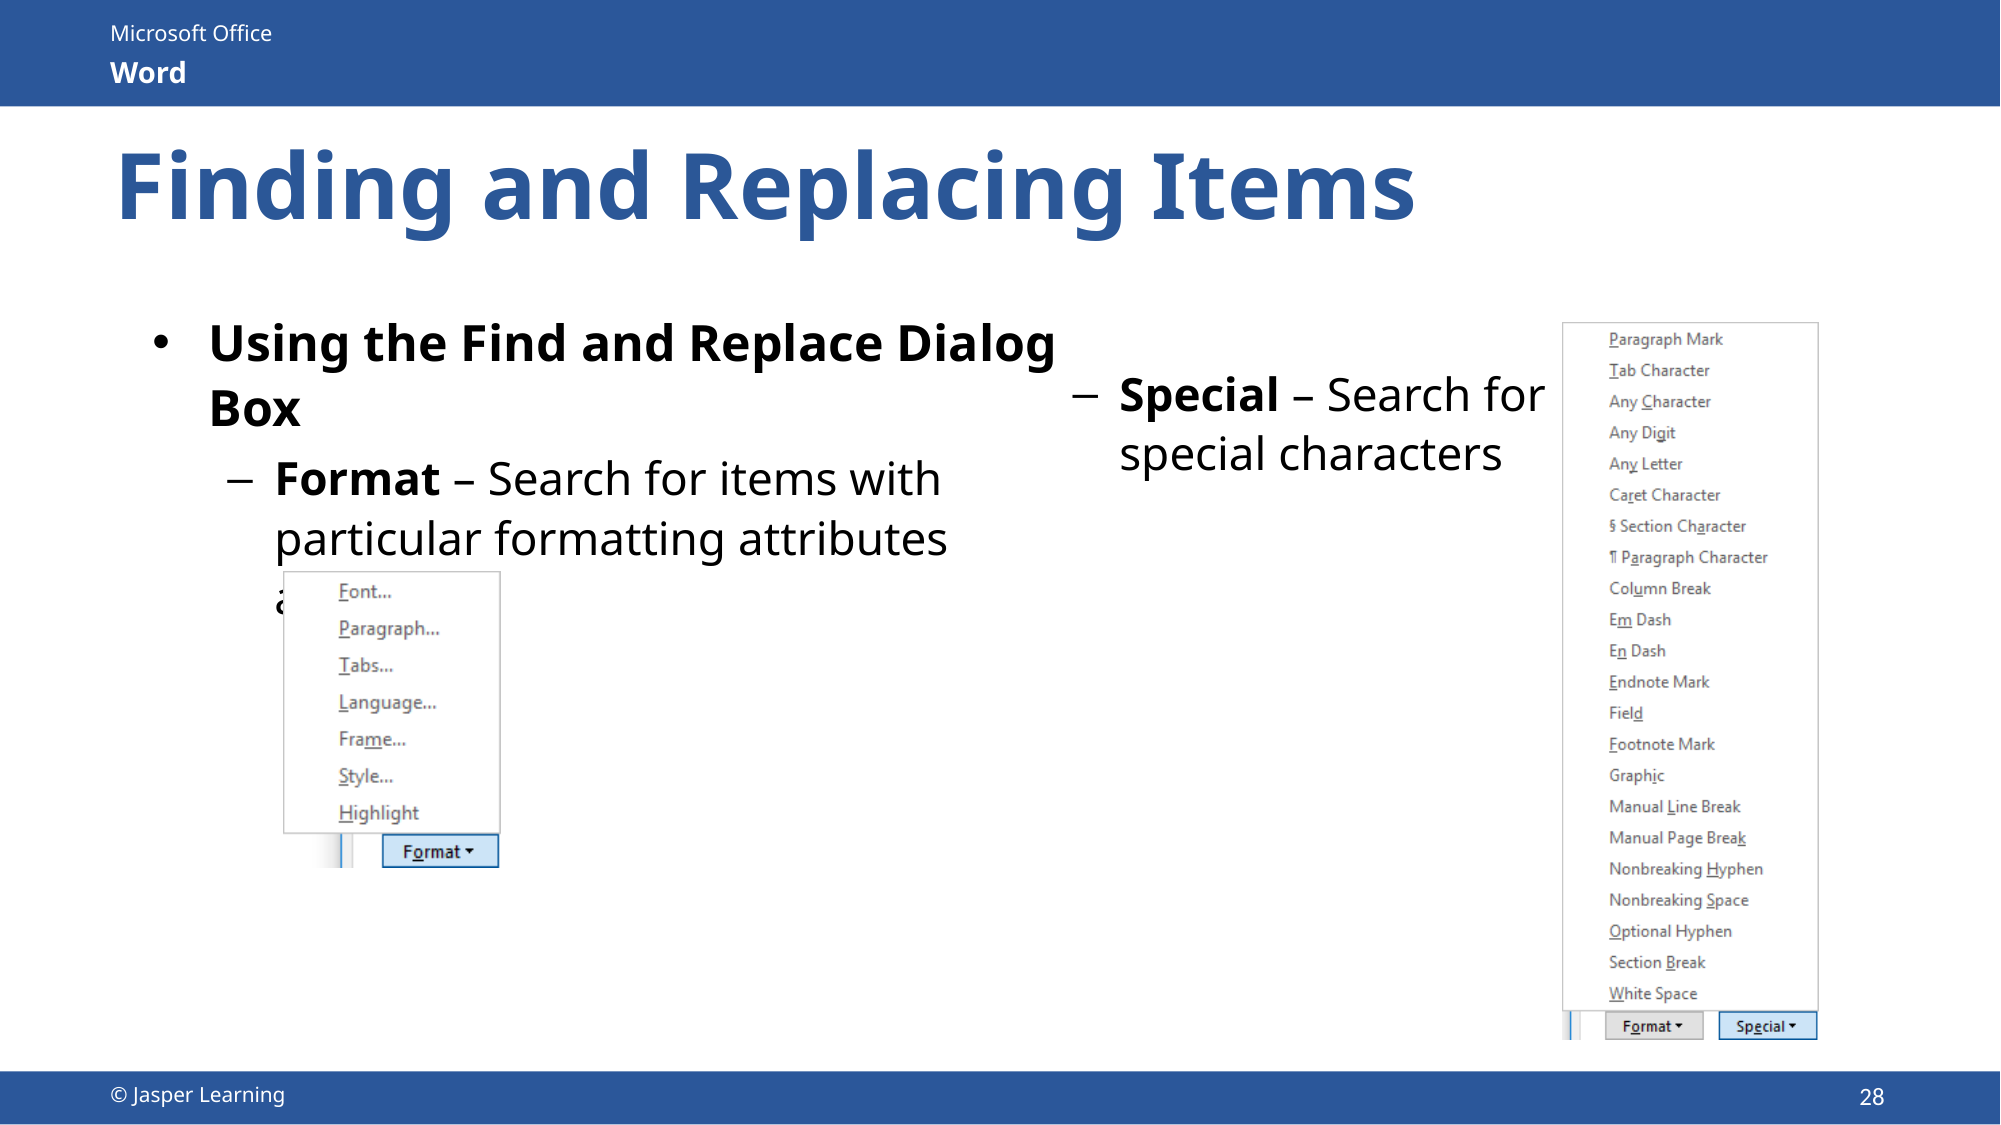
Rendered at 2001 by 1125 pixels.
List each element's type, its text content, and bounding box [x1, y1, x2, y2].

footer © Jasper Learning [95, 1065, 729, 1125]
slide_number 28 [1433, 1065, 1900, 1125]
list Using the Find and Replace Dialog Box Format – Search for items with particular formatting attributes applied [137, 299, 982, 1014]
title Finding and Replacing Items [99, 118, 1866, 248]
picture [283, 571, 501, 868]
picture [1562, 322, 1820, 1040]
list Special – Search for special characters [982, 299, 1893, 1014]
